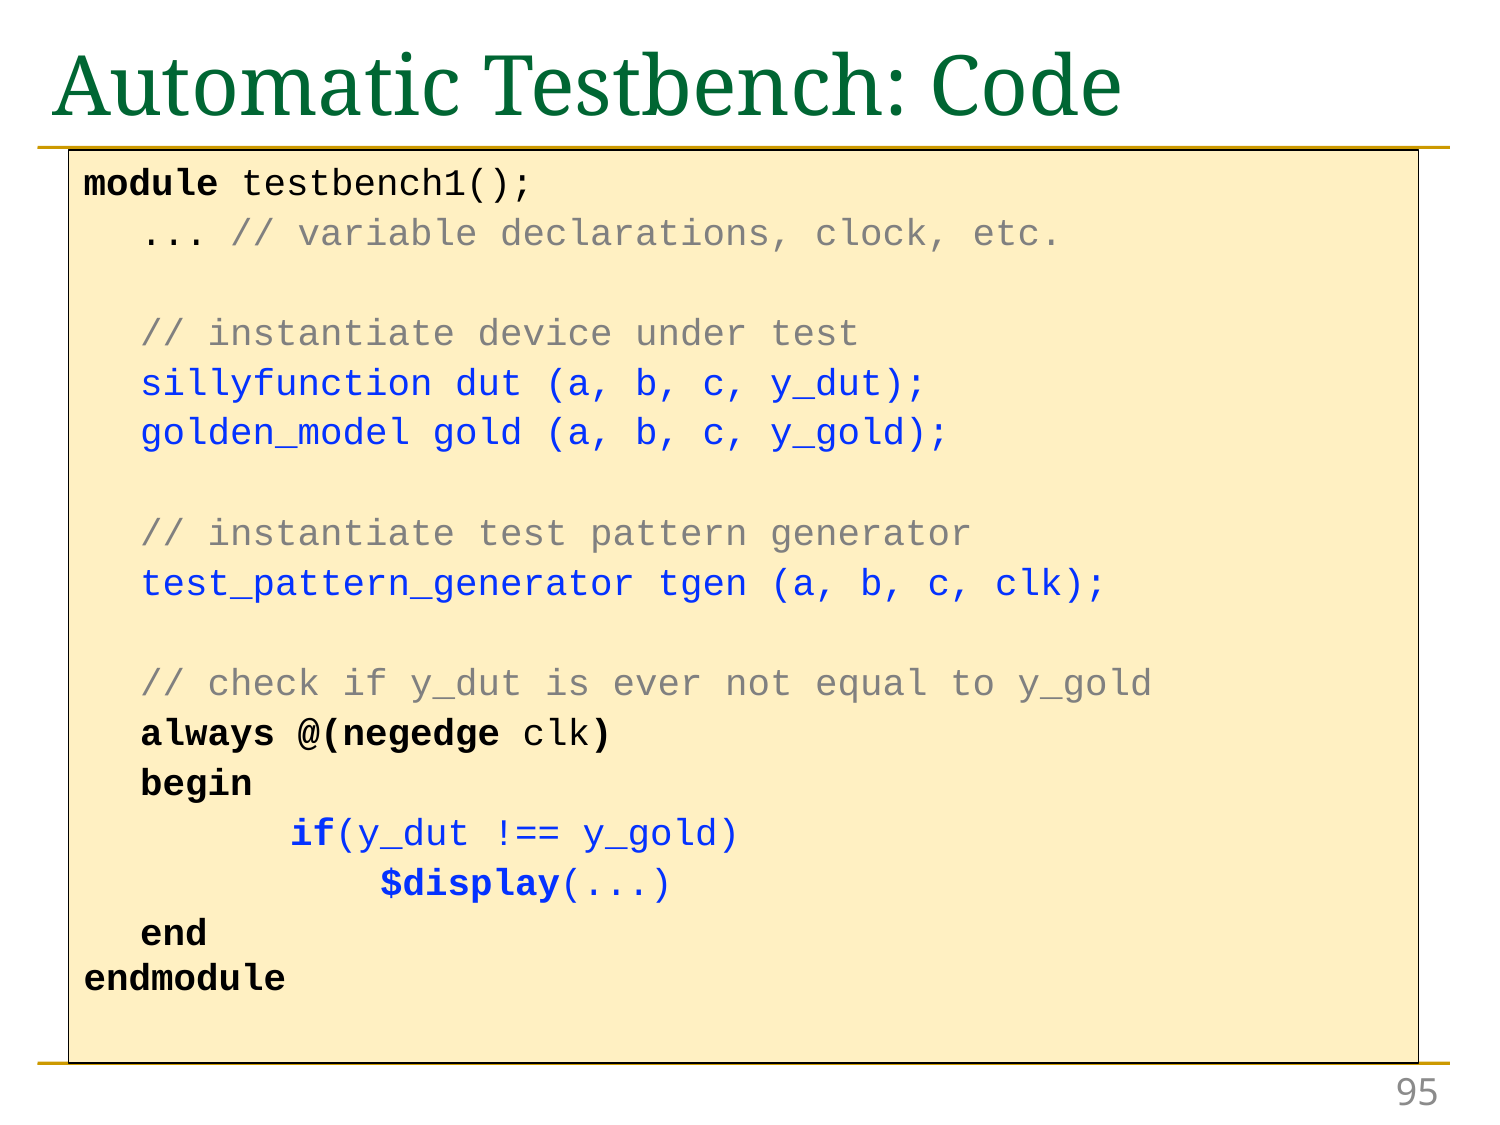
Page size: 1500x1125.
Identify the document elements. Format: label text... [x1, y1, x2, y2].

text_box module testbench1(); ... // variable declarations, clock, etc. // instantiate device under test sillyfunction dut (a, b, c, y_dut); golden_model gold (a, b, c, y_gold); // instantiate test pattern generator test_pattern_generator tgen (a, b, c, clk); // check if y_dut is ever not equal to y_gold always @(negedge clk) begin if(y_dut !== y_gold) $display(...) end endmodule [68, 149, 1419, 1064]
slide_number 95 [1116, 1063, 1454, 1124]
title Automatic Testbench: Code [37, 24, 1450, 200]
